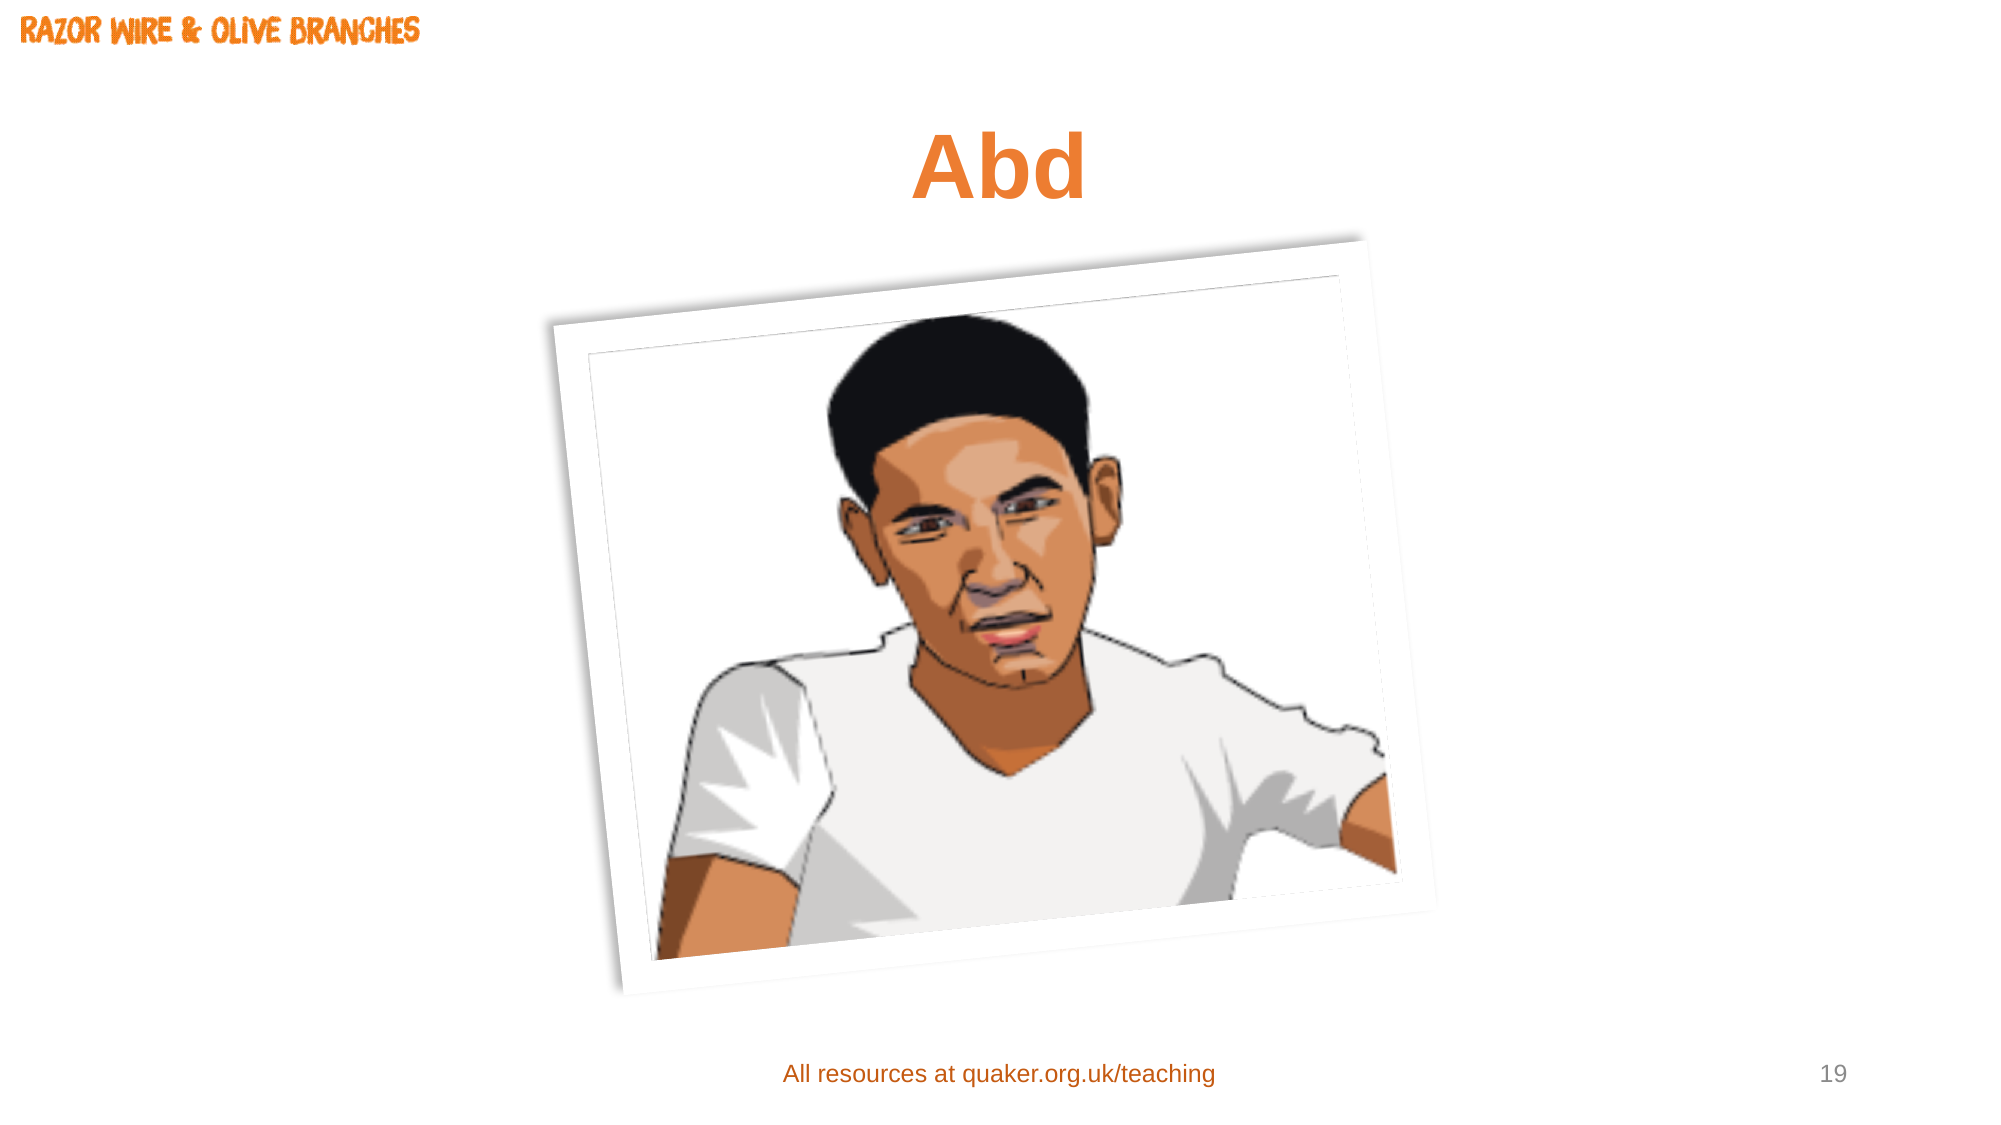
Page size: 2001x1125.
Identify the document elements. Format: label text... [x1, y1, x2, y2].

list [617, 312, 1373, 924]
title Abd [137, 59, 1863, 278]
footer All resources at quaker.org.uk/teaching [662, 1042, 1338, 1103]
slide_number 19 [1412, 1042, 1863, 1103]
